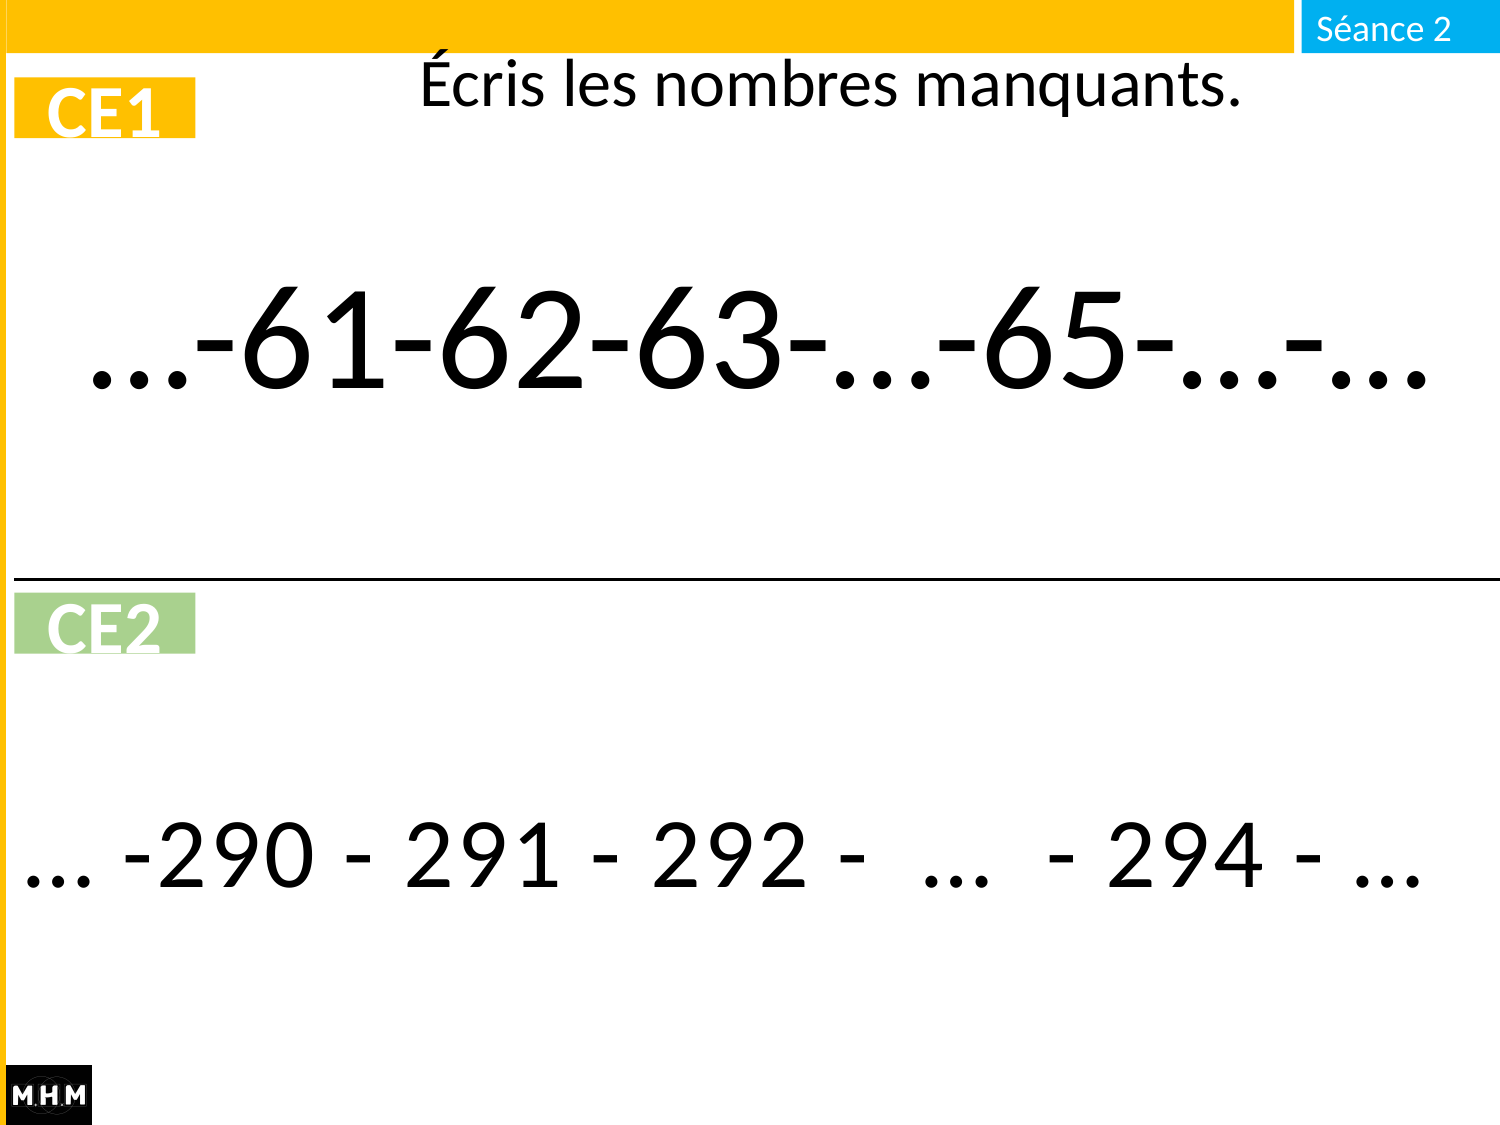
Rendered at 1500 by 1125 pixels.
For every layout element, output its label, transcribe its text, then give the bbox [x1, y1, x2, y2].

text_box …-61-62-63-…-65-…-… [14, 231, 1500, 427]
text_box CE1 [13, 76, 196, 139]
picture [6, 1065, 92, 1125]
text_box … -290 - 291 - 292 - … - 294 - … [0, 780, 1489, 915]
text_box CE2 [13, 592, 196, 655]
title Écris les nombres manquants. [404, 40, 1500, 130]
